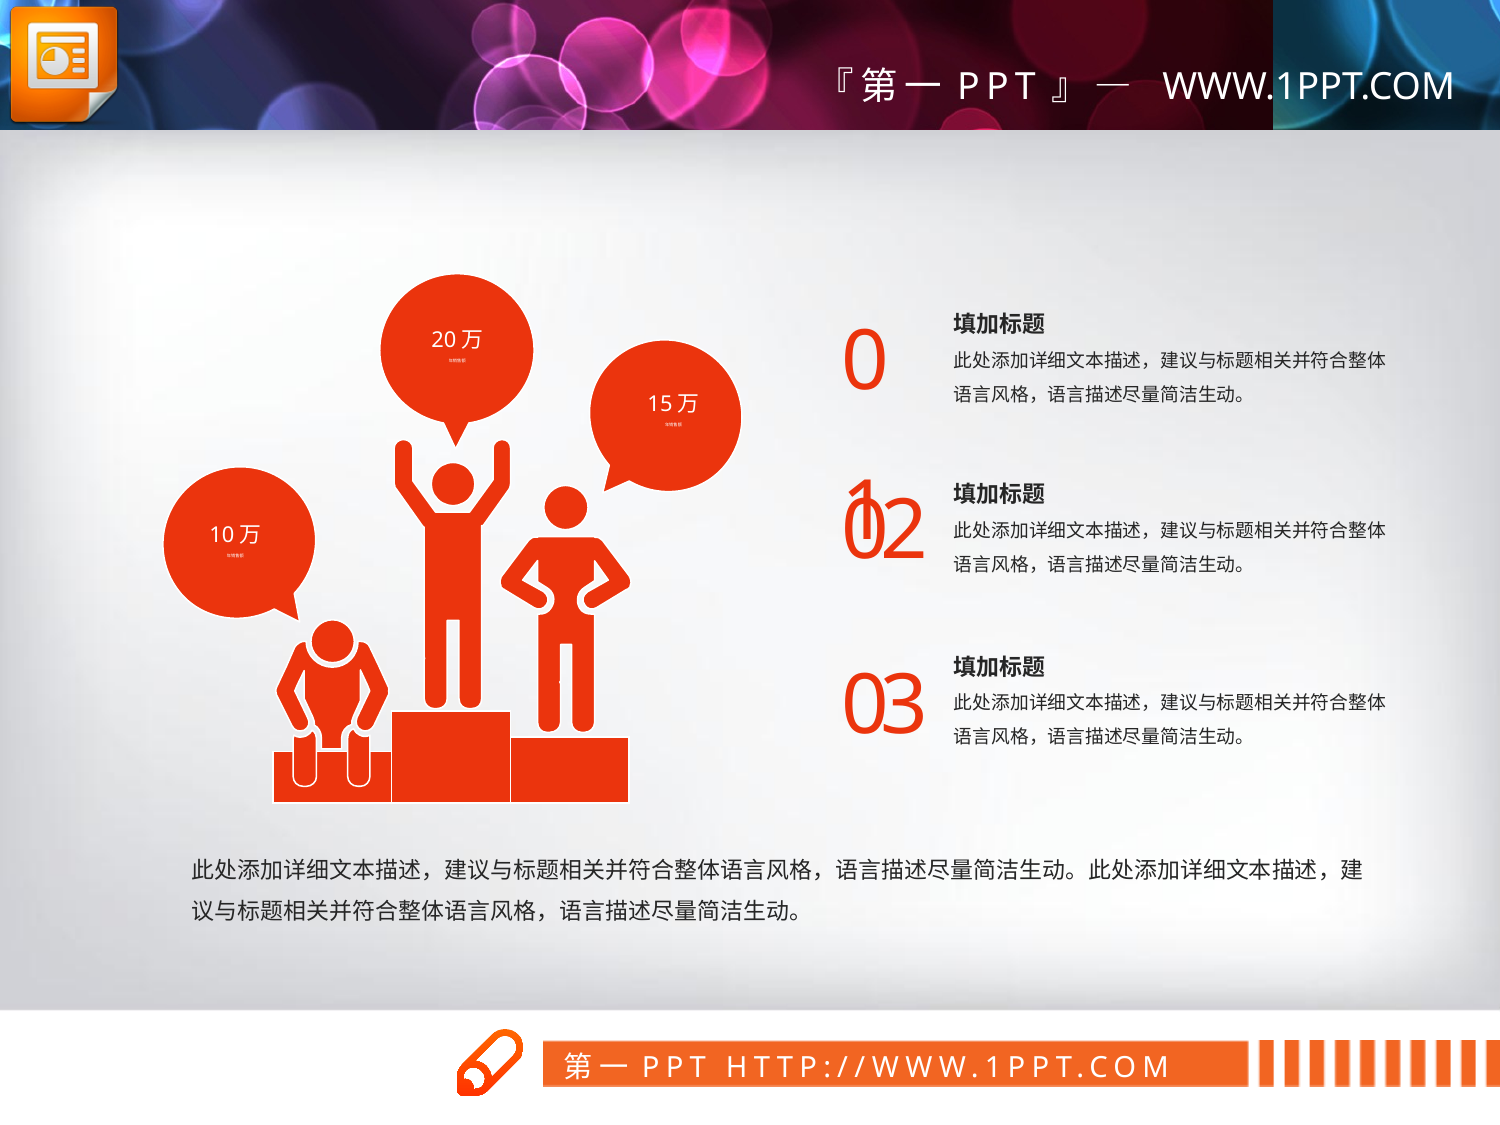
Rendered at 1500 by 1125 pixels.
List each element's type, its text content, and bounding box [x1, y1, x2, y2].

text_box 此处添加详细文本描述，建议与标题相关并符合整体语言风格，语言描述尽量简洁生动。此处添加详细文本描述，建议与标题相关并符合整体语言风格，语言描述尽量简洁生动。 [172, 832, 1407, 939]
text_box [379, 273, 535, 450]
text_box 填加标题 此处添加详细文本描述，建议与标题相关并符合整体语言风格，语言描述尽量简洁生动。 [938, 458, 1414, 615]
picture [543, 1040, 1500, 1087]
text_box 填加标题 此处添加详细文本描述，建议与标题相关并符合整体语言风格，语言描述尽量简洁生动。 [938, 631, 1414, 787]
text_box 填加标题 此处添加详细文本描述，建议与标题相关并符合整体语言风格，语言描述尽量简洁生动。 [938, 288, 1414, 445]
text_box 0 1 [826, 248, 960, 417]
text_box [169, 464, 325, 641]
picture [0, 0, 1500, 1012]
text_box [580, 337, 736, 514]
text_box 03 [826, 593, 960, 759]
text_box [272, 439, 632, 804]
text_box 02 [826, 417, 960, 583]
